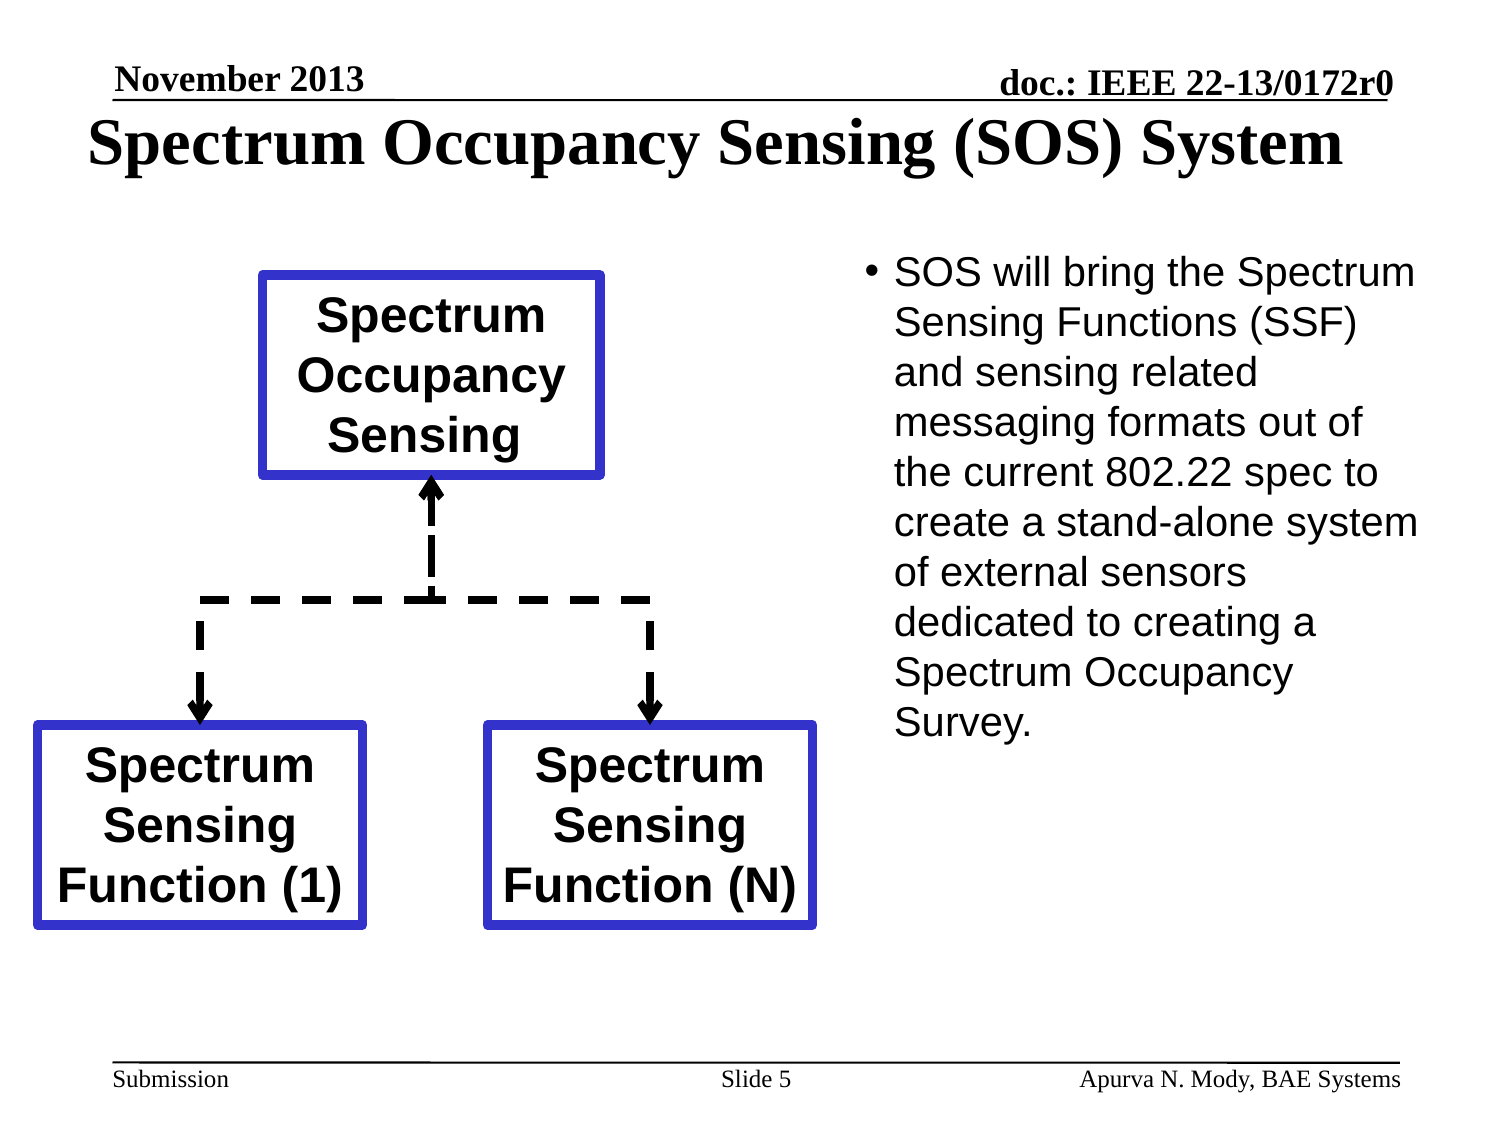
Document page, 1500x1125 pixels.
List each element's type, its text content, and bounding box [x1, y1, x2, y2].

text_box SOS will bring the Spectrum Sensing Functions (SSF) and sensing related messaging formats out of the current 802.22 spec to create a stand-alone system of external sensors dedicated to creating a Spectrum Occupancy Survey. [849, 237, 1438, 753]
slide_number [114, 54, 540, 99]
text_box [415, 490, 666, 710]
text_box Spectrum Occupancy Sensing [262, 275, 600, 475]
text_box Spectrum Sensing Function (N) [487, 725, 813, 925]
footer Apurva N. Mody, BAE Systems [902, 1061, 1402, 1093]
slide_number Slide 5 [712, 1061, 800, 1123]
text_box Spectrum Sensing Function (1) [37, 725, 363, 925]
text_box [190, 484, 441, 716]
title Spectrum Occupancy Sensing (SOS) System [62, 99, 1388, 176]
